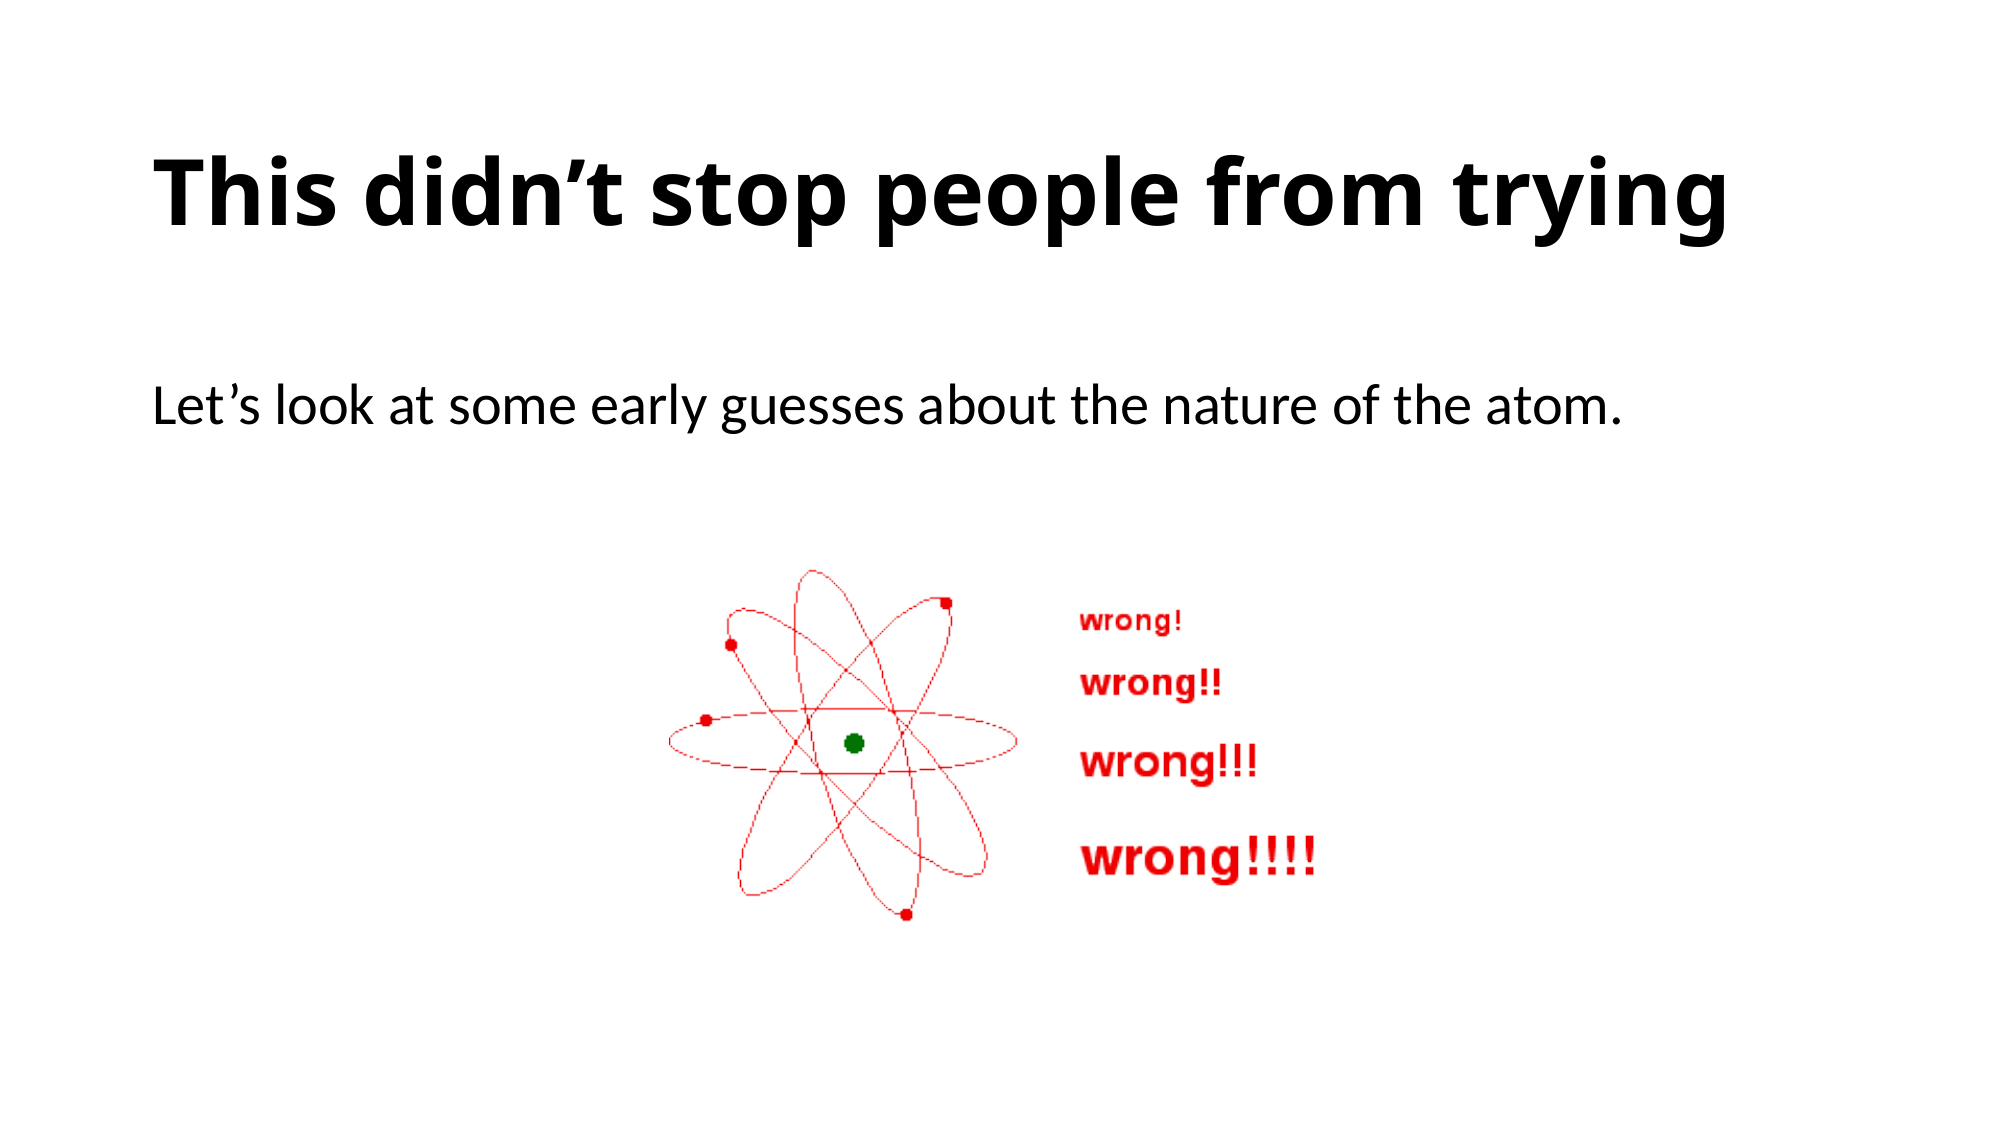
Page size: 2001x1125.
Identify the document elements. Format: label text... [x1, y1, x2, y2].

list Let’s look at some early guesses about the nature of the atom. [137, 366, 1863, 473]
picture [669, 562, 1331, 930]
title This didn’t stop people from trying [137, 87, 1863, 305]
